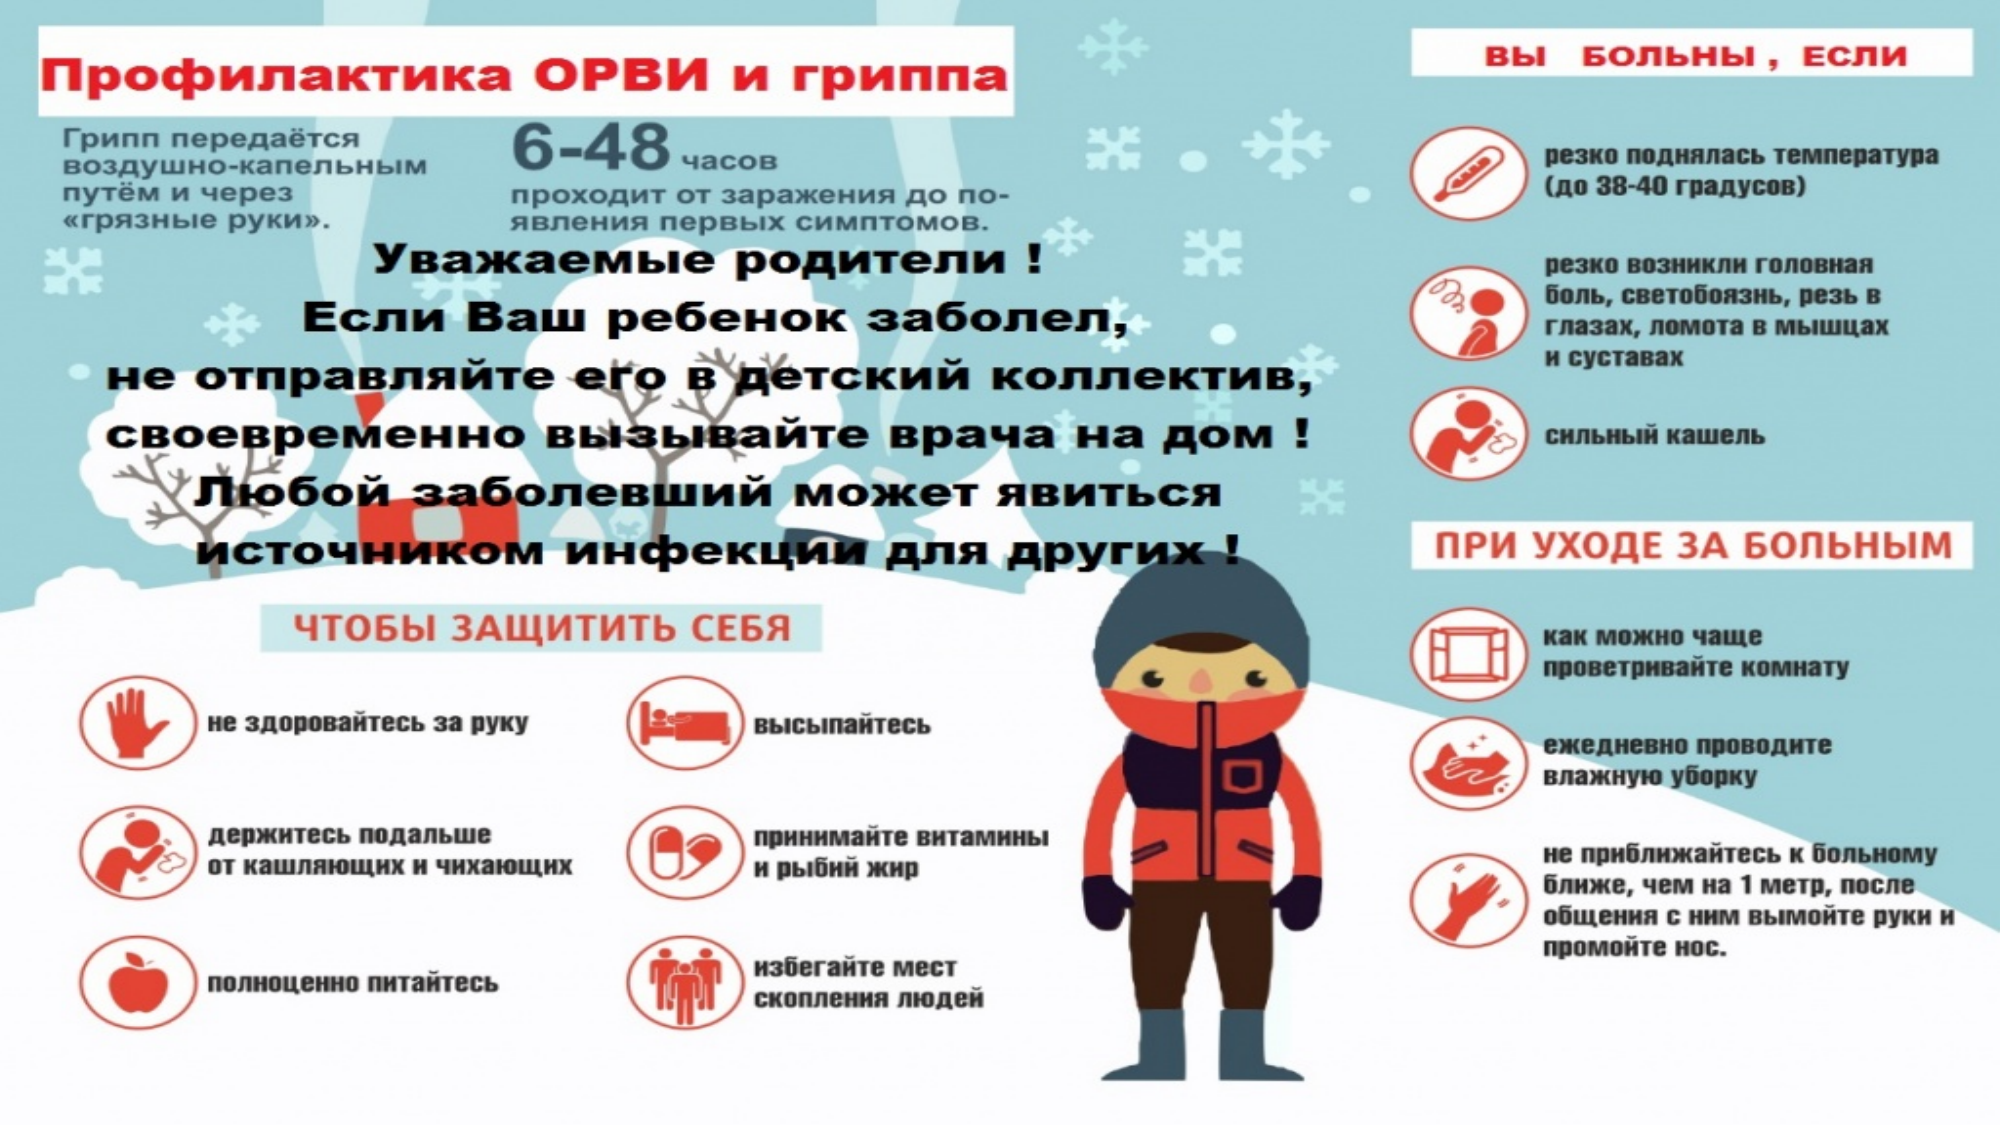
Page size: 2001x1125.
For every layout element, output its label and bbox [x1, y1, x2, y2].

list [0, 0, 2000, 1125]
